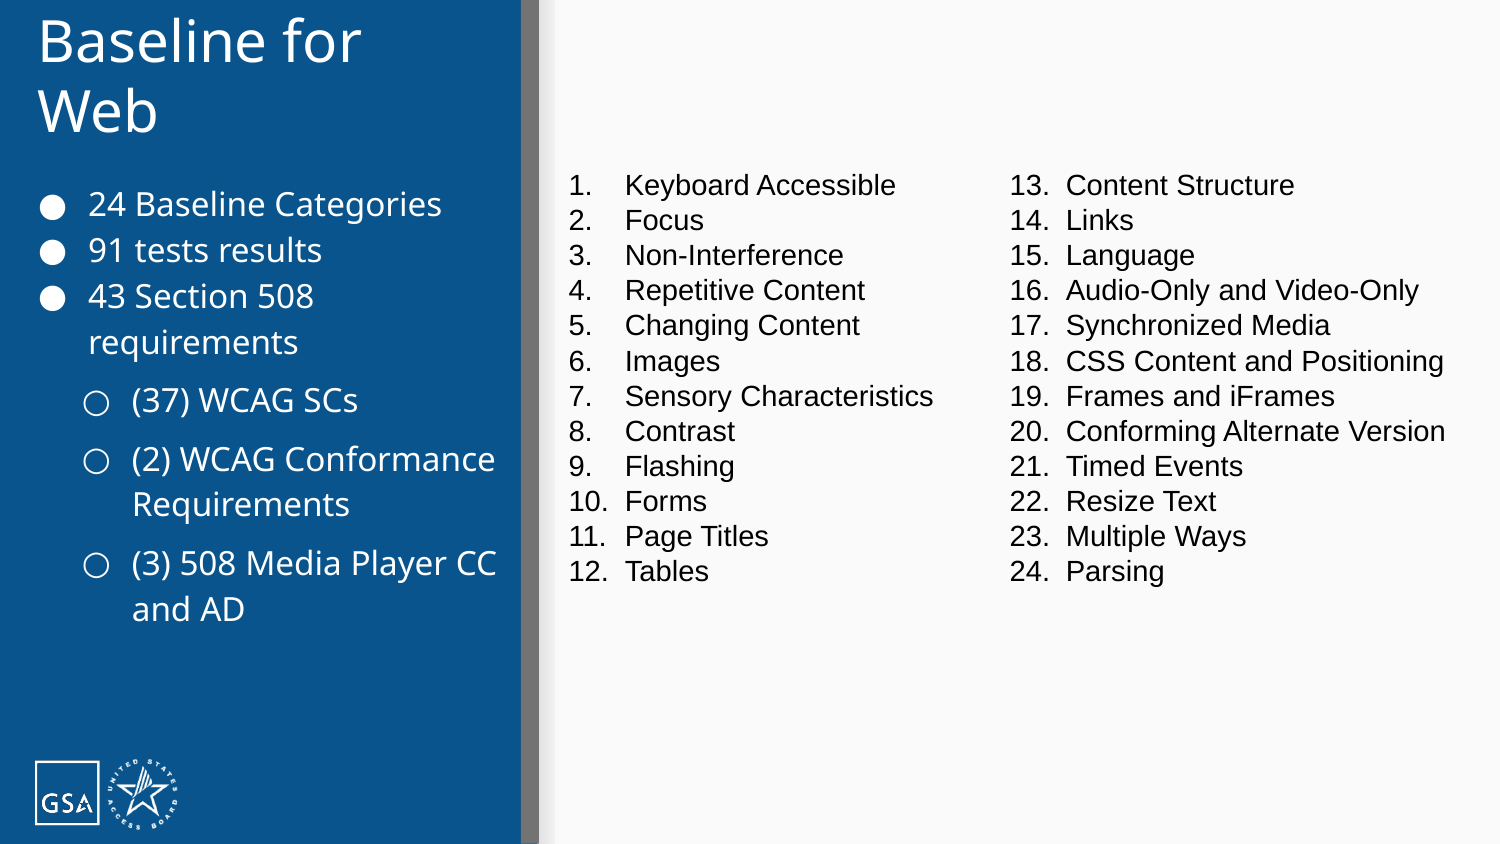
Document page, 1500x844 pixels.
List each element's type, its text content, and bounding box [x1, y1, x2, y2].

text_box Keyboard Accessible Focus Non-Interference Repetitive Content Changing Content Images Sensory Characteristics Contrast Flashing Forms Page Titles Tables Content Structure Links Language Audio-Only and Video-Only Synchronized Media CSS Content and Positioning Frames and iFrames Conforming Alternate Version Timed Events Resize Text Multiple Ways Parsing [553, 158, 1466, 619]
picture [34, 746, 186, 840]
list 24 Baseline Categories 91 tests results 43 Section 508 requirements (37) WCAG SCs (2) WCAG Conformance Requirements (3) 508 Media Player CC and AD [23, 162, 528, 682]
title Baseline for Web [22, 2, 514, 159]
